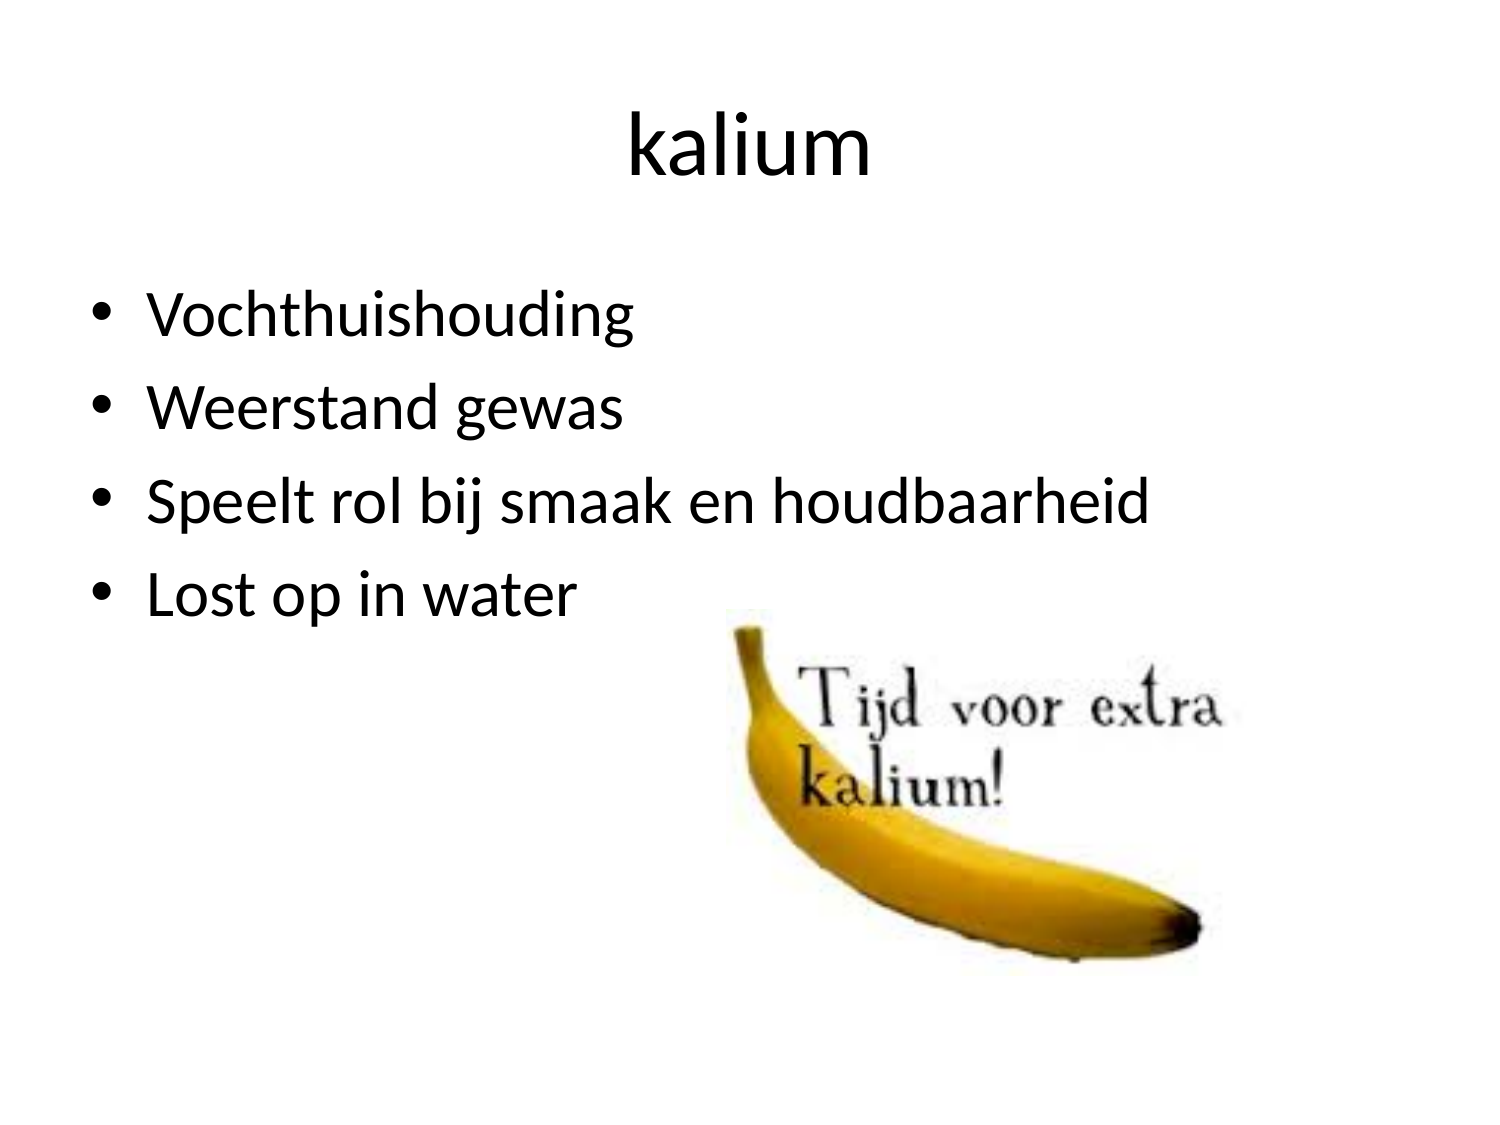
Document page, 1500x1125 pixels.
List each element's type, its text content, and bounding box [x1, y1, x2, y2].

picture [725, 609, 1259, 977]
title kalium [75, 45, 1425, 233]
list Vochthuishouding Weerstand gewas Speelt rol bij smaak en houdbaarheid Lost op in water [75, 262, 1425, 1005]
